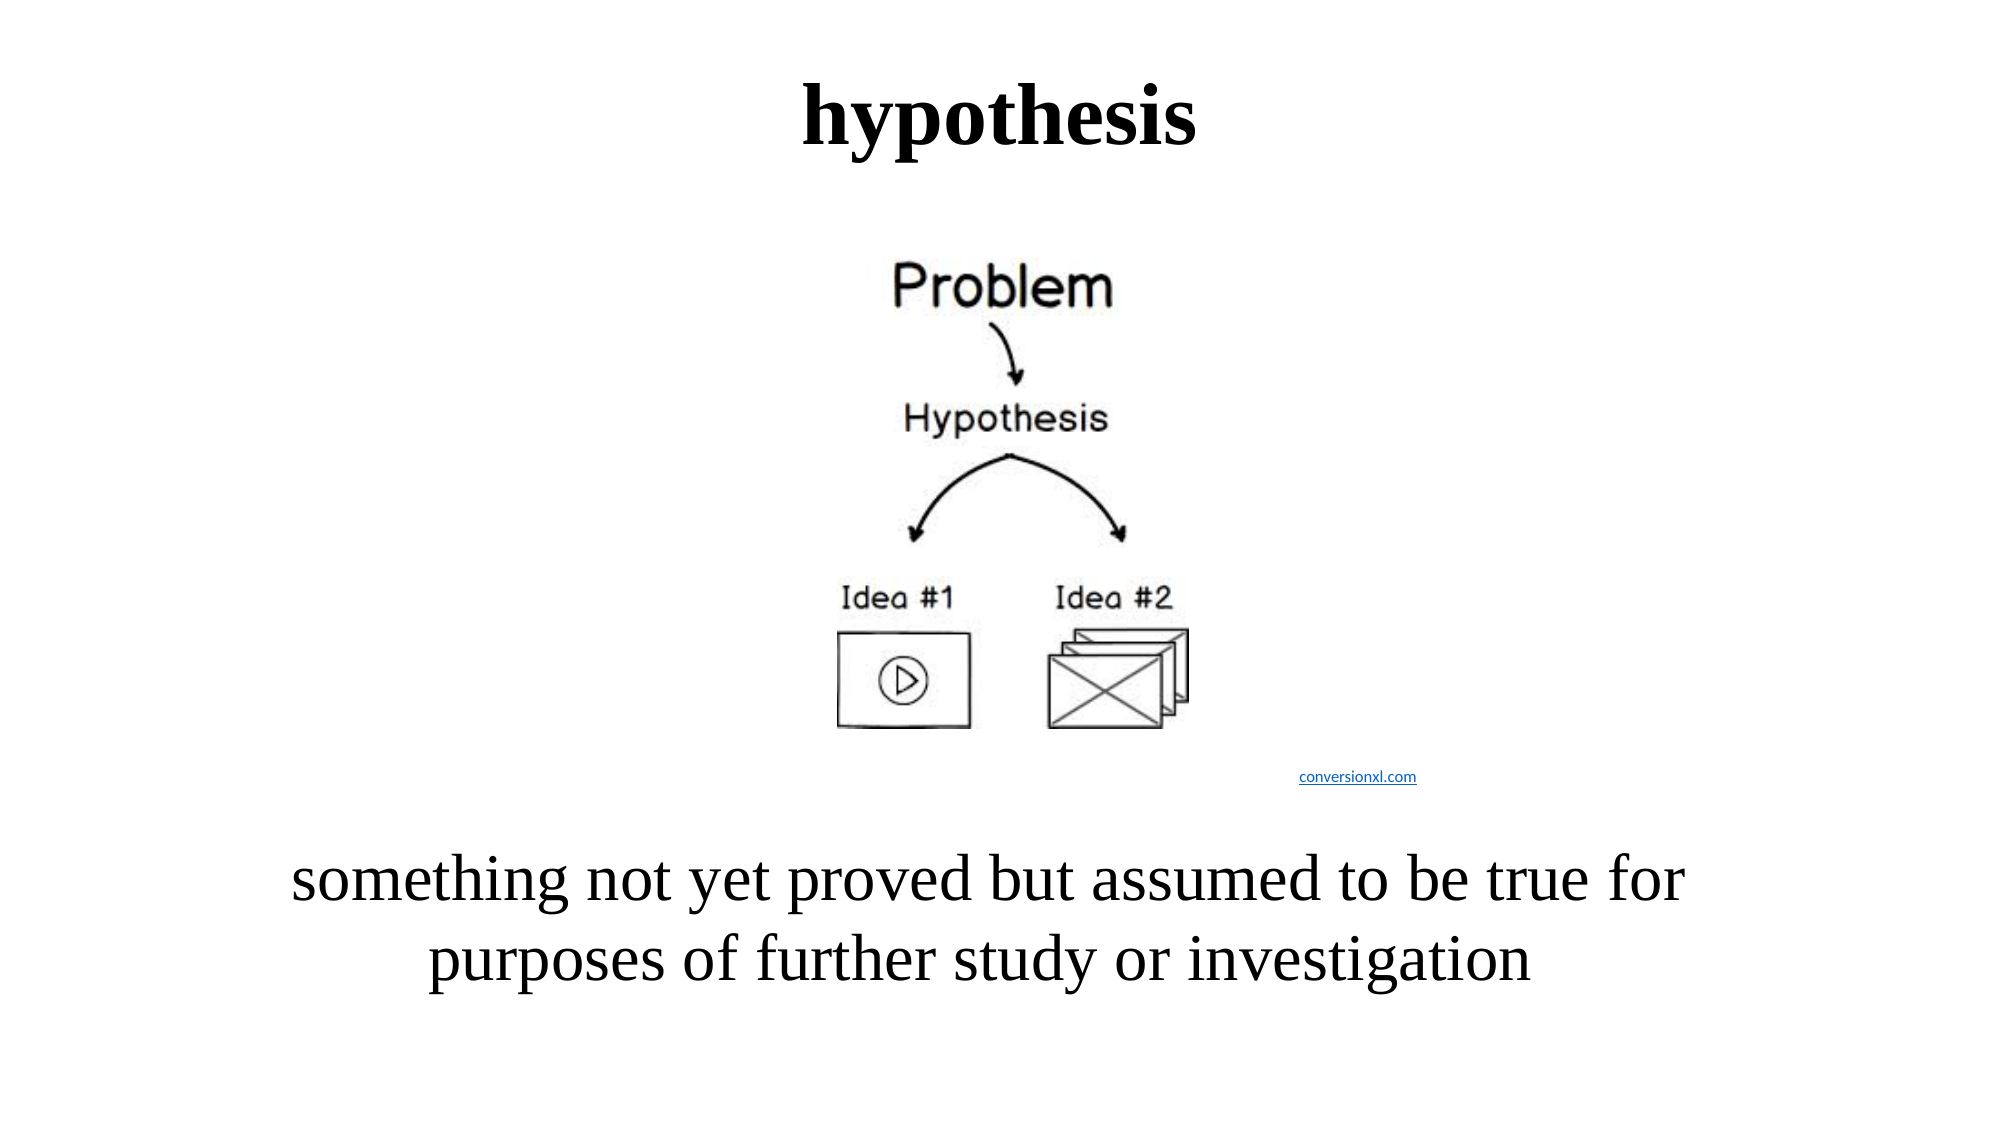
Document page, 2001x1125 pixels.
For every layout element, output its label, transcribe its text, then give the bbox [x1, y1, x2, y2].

title hypothesis [137, 59, 1863, 278]
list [837, 258, 1189, 729]
text_box something not yet proved but assumed to be true for purposes of further study or investigation [204, 826, 1775, 1001]
text_box conversionxl.com [1284, 758, 1464, 793]
